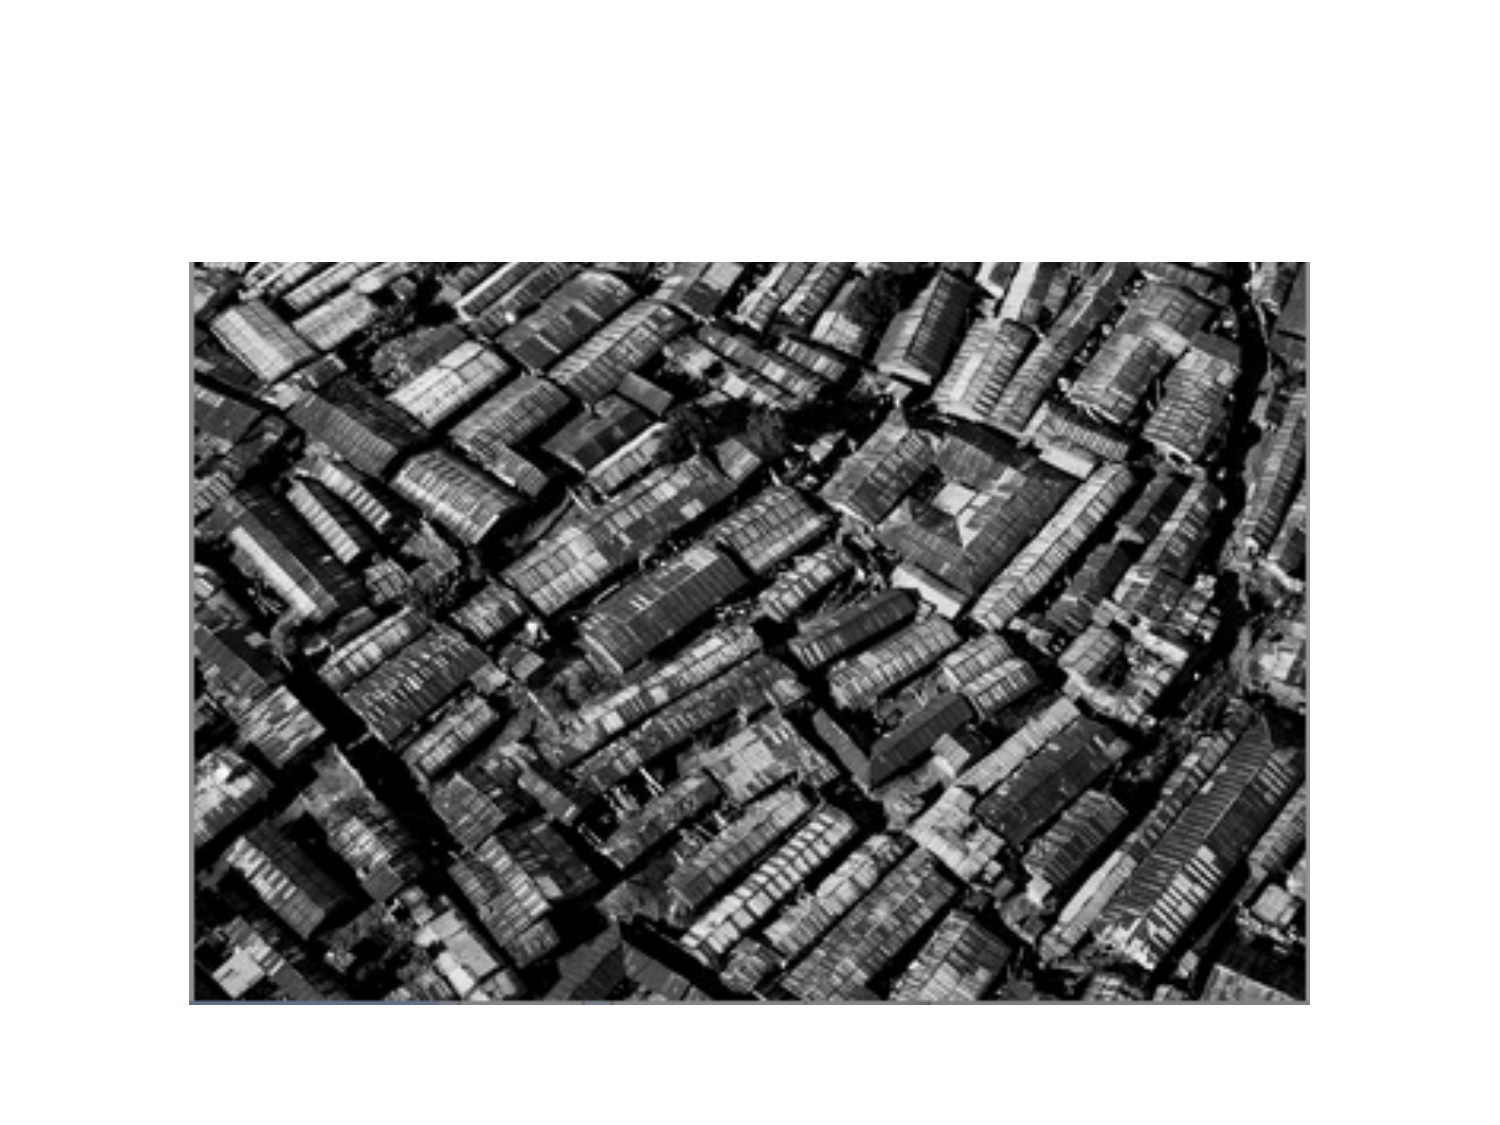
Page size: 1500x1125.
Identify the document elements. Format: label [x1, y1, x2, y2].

list [74, 262, 1426, 1006]
